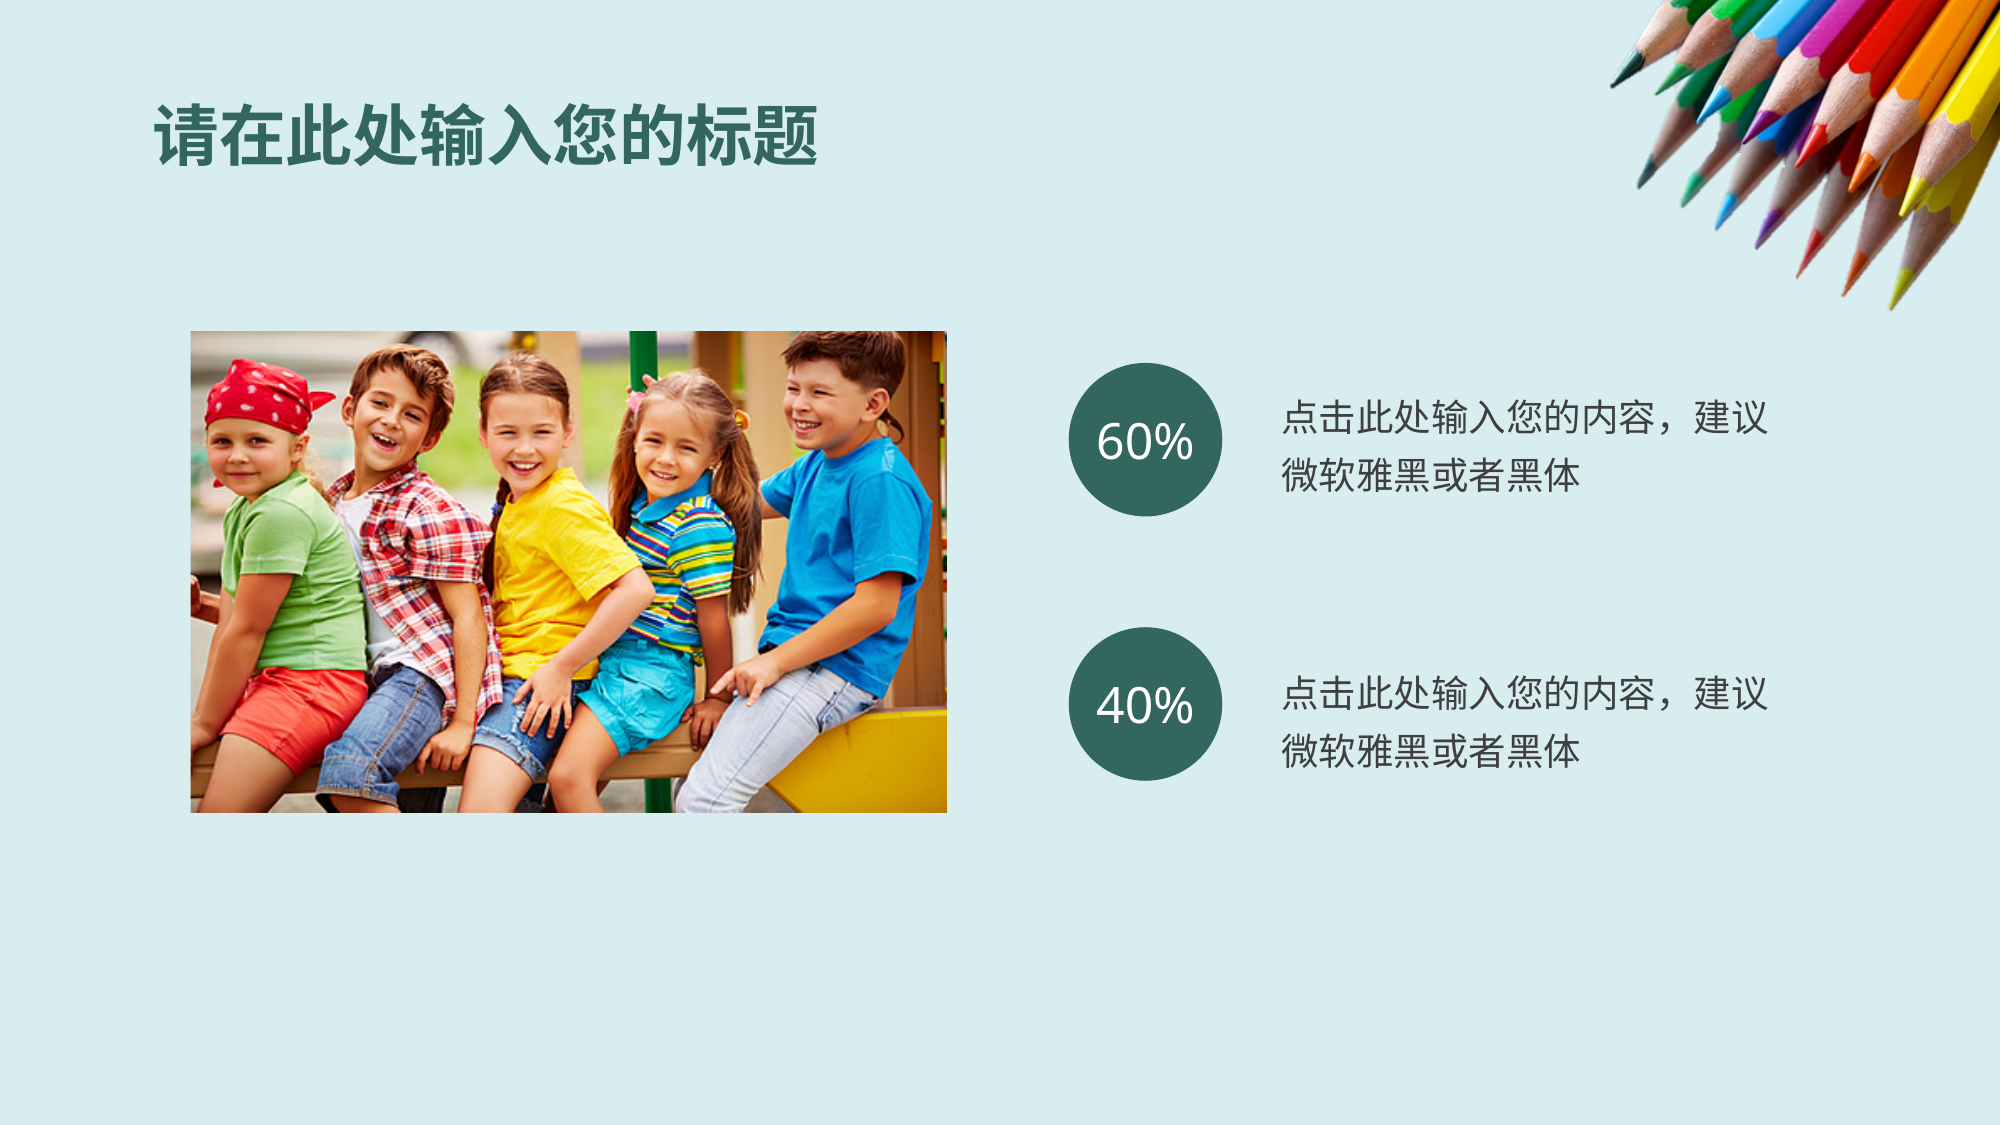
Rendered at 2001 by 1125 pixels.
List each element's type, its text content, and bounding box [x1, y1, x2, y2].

text_box 点击此处输入您的内容，建议微软雅黑或者黑体 [1266, 347, 1819, 530]
text_box 点击此处输入您的内容，建议微软雅黑或者黑体 [1266, 623, 1812, 806]
text_box 60% [1067, 361, 1224, 518]
title 请在此处输入您的标题 [137, 59, 1863, 219]
text_box 40% [1067, 626, 1224, 782]
picture [1575, 0, 2000, 315]
text_box [190, 330, 948, 813]
